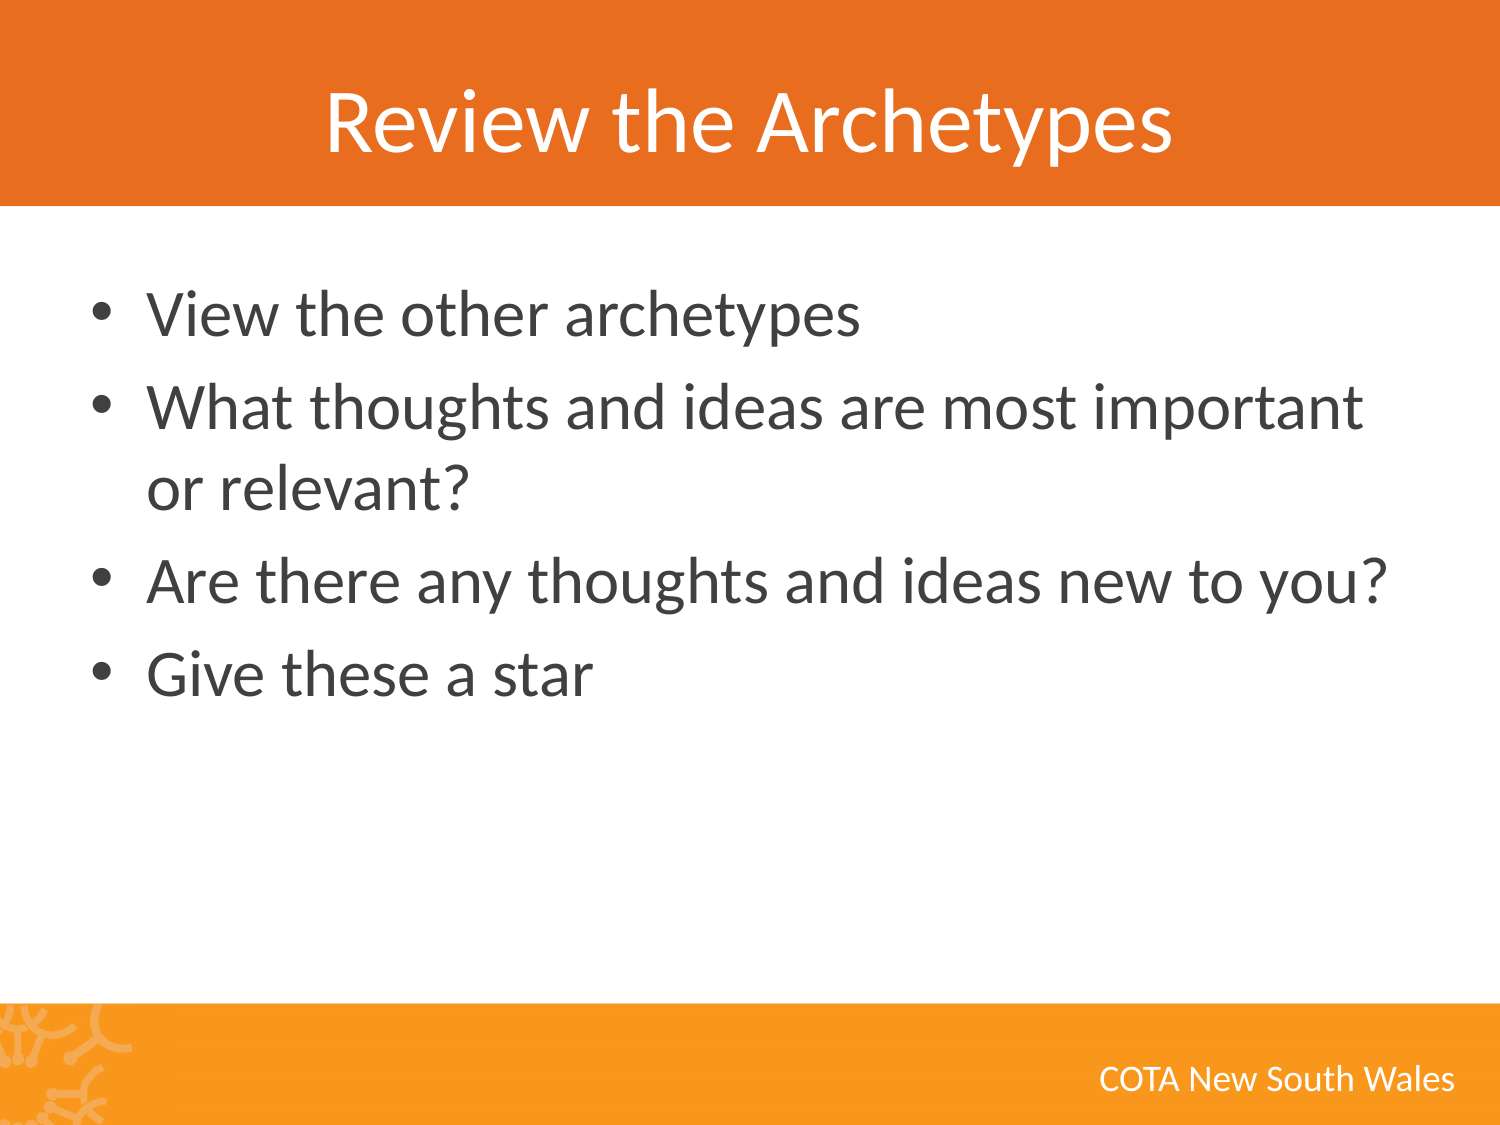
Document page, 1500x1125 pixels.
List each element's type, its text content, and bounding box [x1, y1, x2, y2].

list View the other archetypes What thoughts and ideas are most important or relevant? Are there any thoughts and ideas new to you? Give these a star [75, 262, 1425, 997]
title Review the Archetypes [0, 0, 1500, 233]
picture [0, 1002, 1500, 1125]
